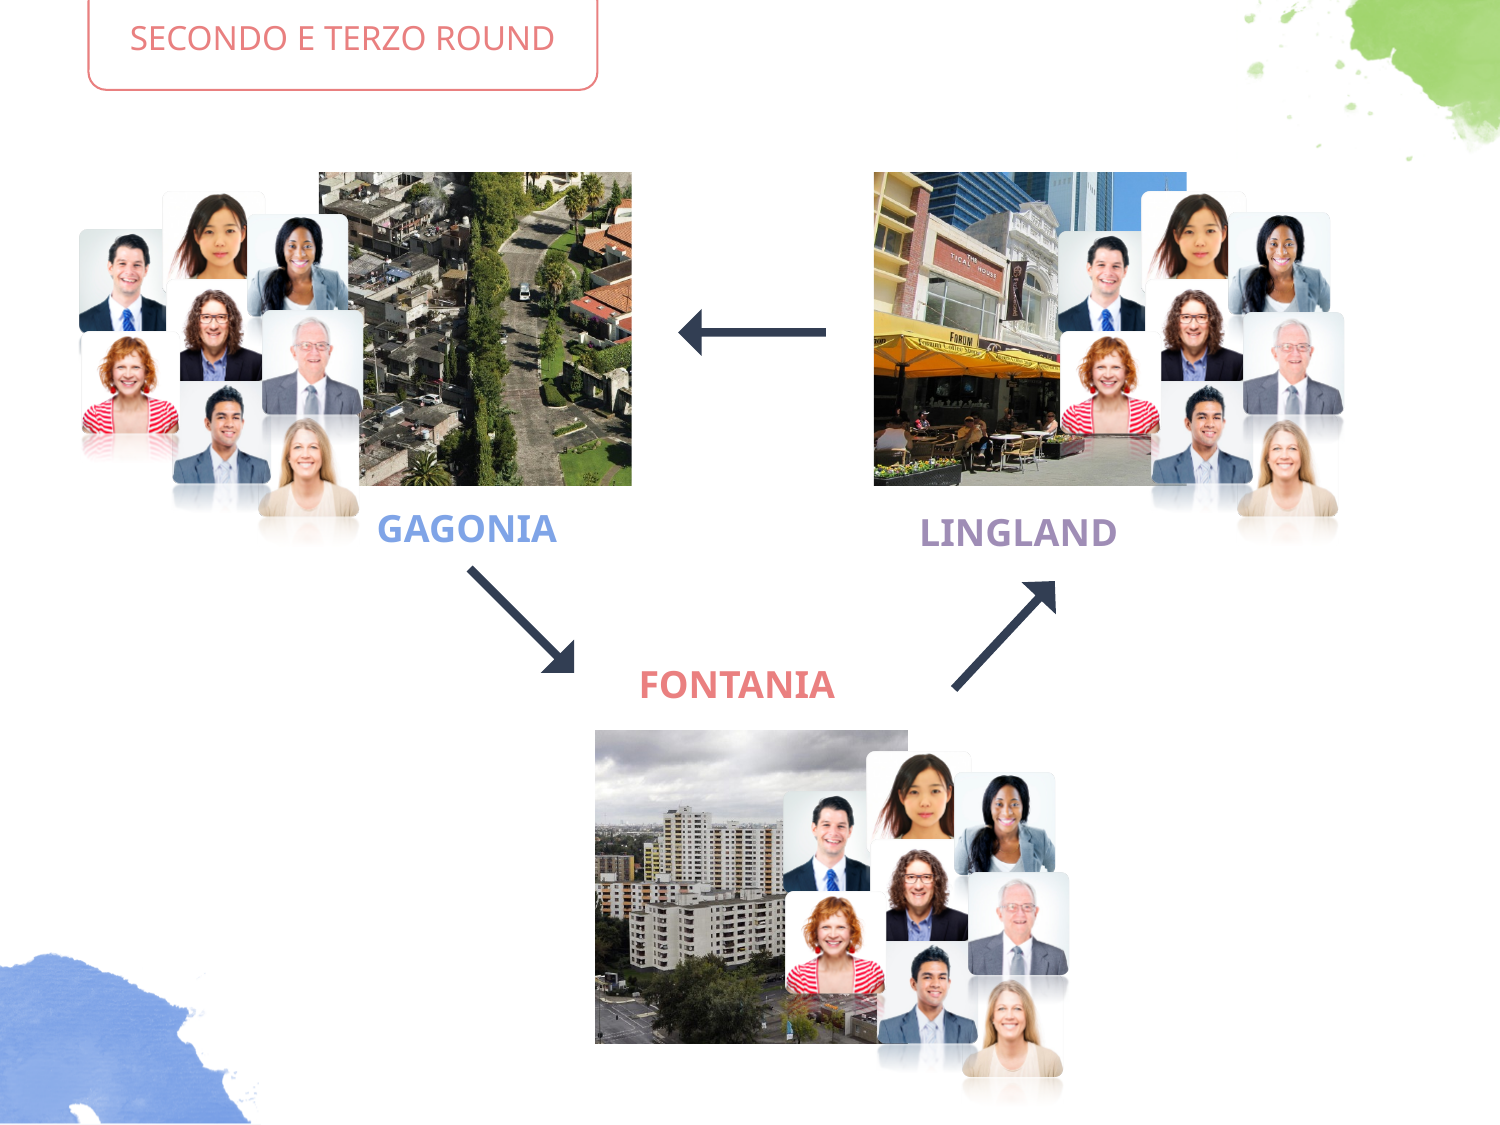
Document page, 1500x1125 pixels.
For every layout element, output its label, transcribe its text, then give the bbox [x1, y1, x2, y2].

text_box LINGLAND [904, 501, 1048, 562]
text_box GAGONIA [369, 497, 598, 558]
picture [0, 946, 261, 1125]
picture [318, 172, 632, 486]
text_box [678, 308, 826, 356]
text_box [466, 565, 575, 673]
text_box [74, 189, 365, 624]
picture [873, 172, 1187, 486]
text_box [778, 749, 1072, 1125]
picture [594, 730, 909, 1044]
text_box SECONDO E TERZO ROUND [88, 0, 598, 90]
text_box FONTANIA [623, 653, 881, 714]
text_box [1189, 172, 1498, 483]
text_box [1053, 189, 1347, 622]
text_box [950, 581, 1048, 692]
picture [1213, 0, 1500, 194]
